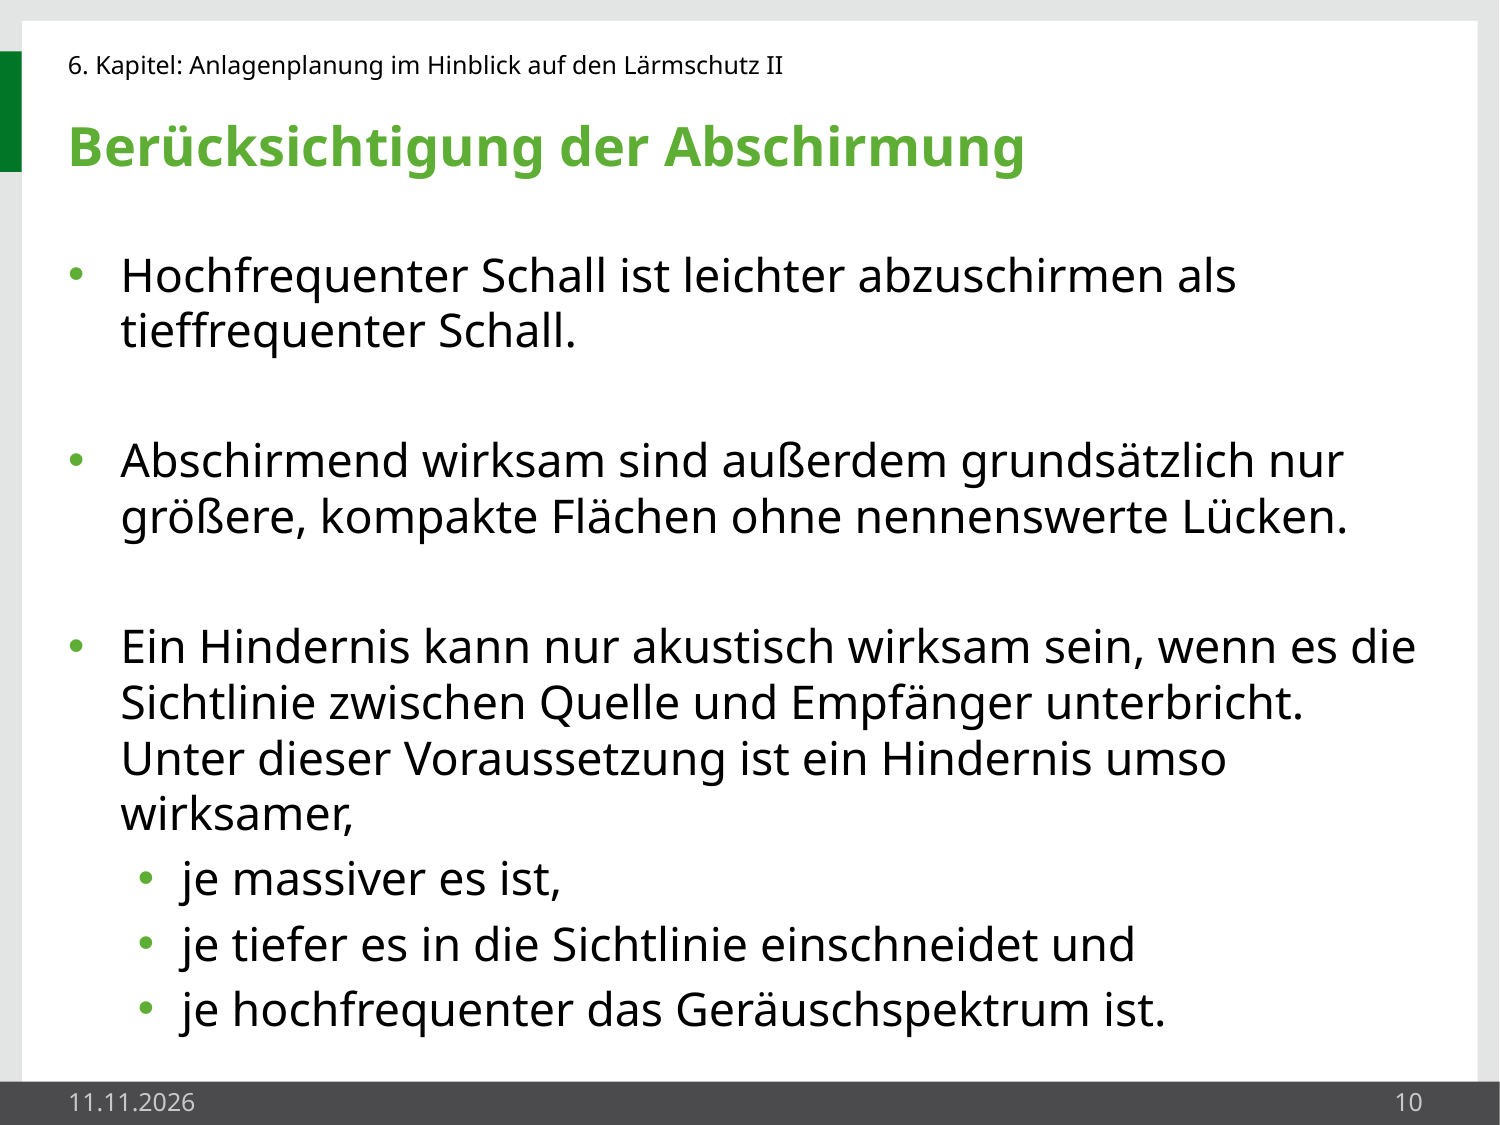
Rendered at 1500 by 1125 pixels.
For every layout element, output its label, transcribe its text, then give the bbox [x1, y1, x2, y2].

list Hochfrequenter Schall ist leichter abzuschirmen als tieffrequenter Schall. Abschirmend wirksam sind außerdem grundsätzlich nur größere, kompakte Flächen ohne nennenswerte Lücken. Ein Hindernis kann nur akustisch wirksam sein, wenn es die Sichtlinie zwischen Quelle und Empfänger unterbricht. Unter dieser Voraussetzung ist ein Hindernis umso wirksamer, je massiver es ist, je tiefer es in die Sichtlinie einschneidet und je hochfrequenter das Geräuschspektrum ist. [68, 245, 1436, 1047]
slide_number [68, 1082, 231, 1125]
title Berücksichtigung der Abschirmung [67, 77, 1427, 178]
slide_number 10 [1331, 1082, 1423, 1125]
